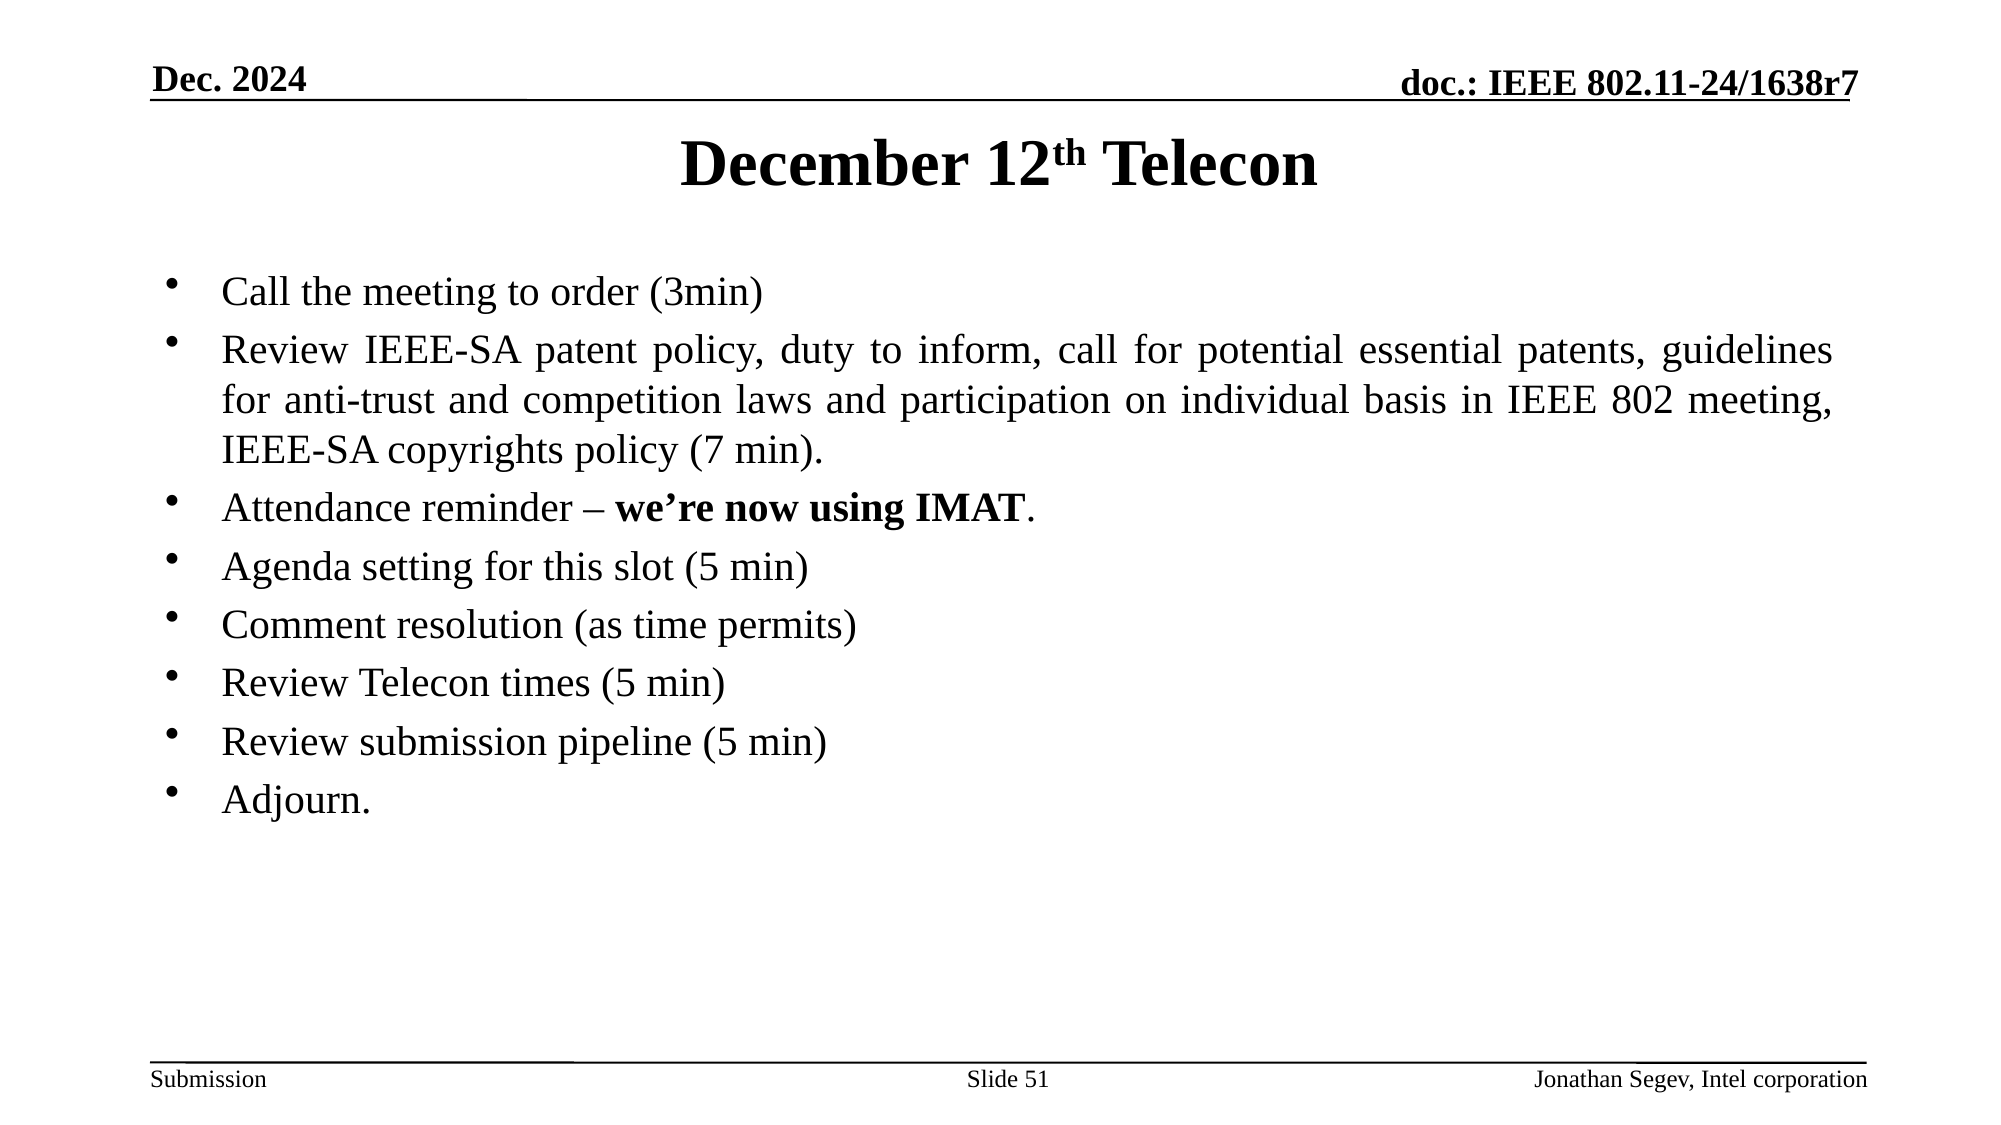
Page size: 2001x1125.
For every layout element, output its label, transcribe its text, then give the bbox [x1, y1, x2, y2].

slide_number Slide 51 [950, 1061, 1067, 1123]
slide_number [152, 54, 563, 100]
footer Jonathan Segev, Intel corporation [1171, 1061, 1869, 1093]
title December 12th Telecon [149, 112, 1850, 205]
list Call the meeting to order (3min) Review IEEE-SA patent policy, duty to inform, call for potential essential patents, guidelines for anti-trust and competition laws and participation on individual basis in IEEE 802 meeting, IEEE-SA copyrights policy (7 min). Attendance reminder – we’re now using IMAT. Agenda setting for this slot (5 min) Comment resolution (as time permits) Review Telecon times (5 min) Review submission pipeline (5 min) Adjourn. [149, 255, 1850, 1048]
